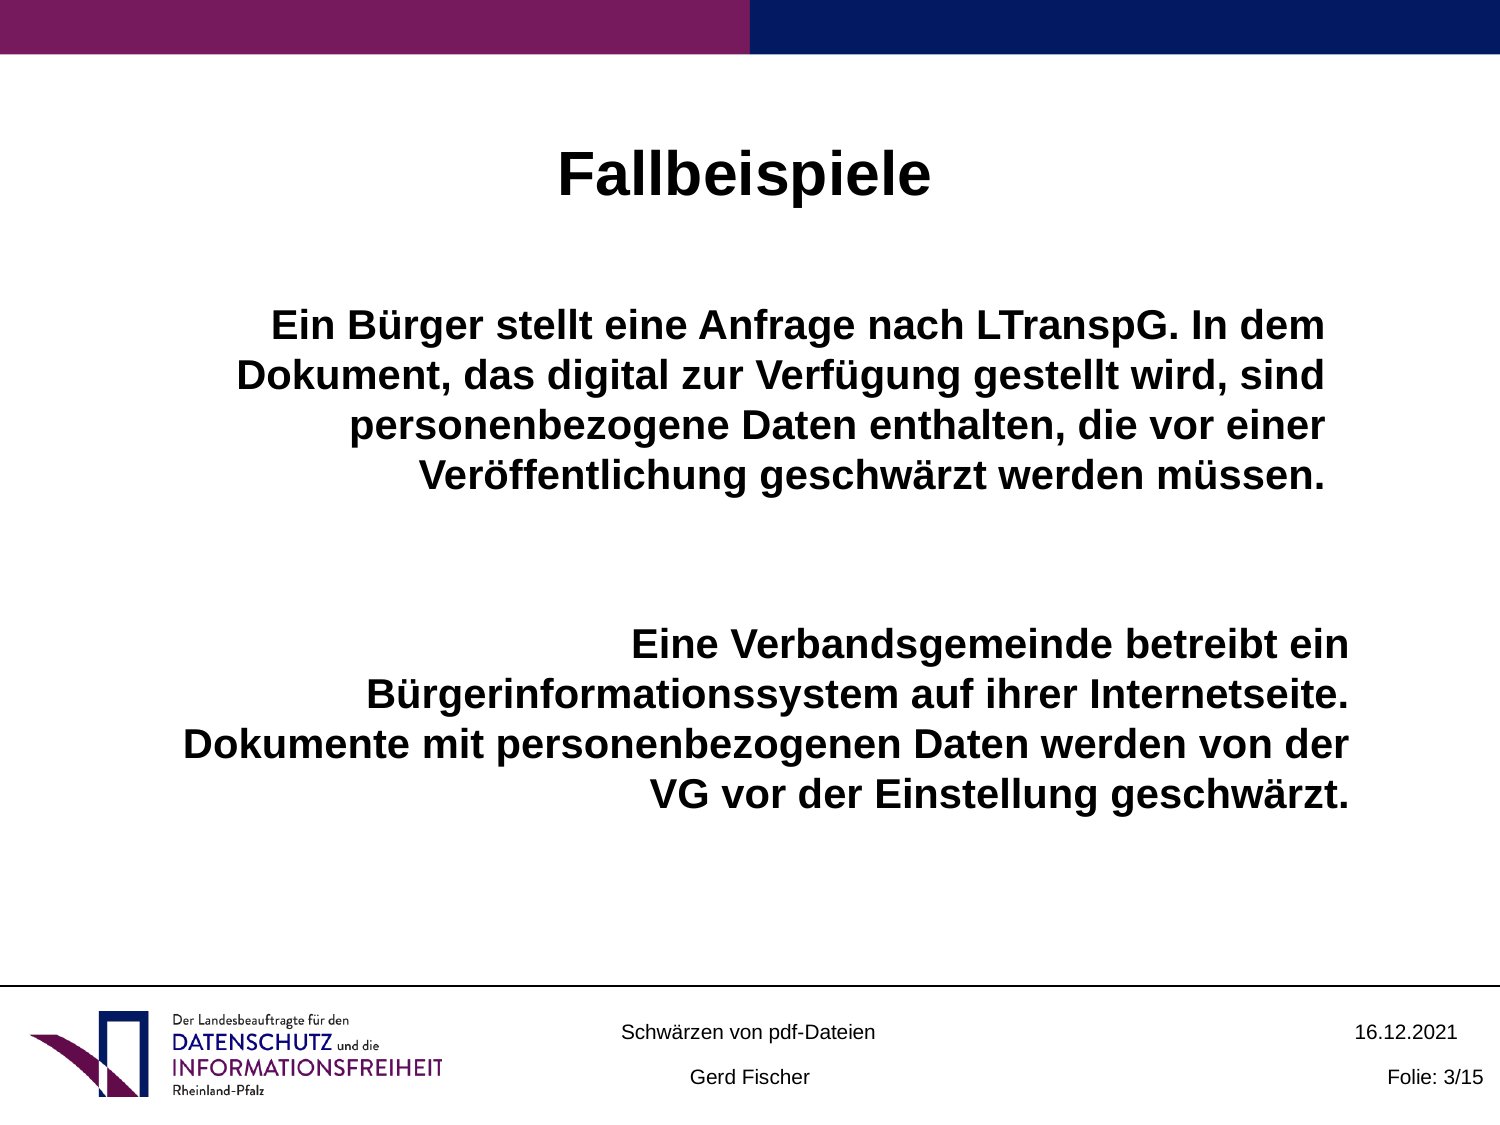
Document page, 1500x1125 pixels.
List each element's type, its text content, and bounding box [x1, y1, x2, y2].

text_box Eine Verbandsgemeinde betreibt ein Bürgerinformationssystem auf ihrer Internetseite. Dokumente mit personenbezogenen Daten werden von der VG vor der Einstellung geschwärzt. [124, 609, 1365, 825]
text_box Fallbeispiele [0, 125, 1491, 216]
text_box Ein Bürger stellt eine Anfrage nach LTranspG. In dem Dokument, das digital zur Verfügung gestellt wird, sind personenbezogene Daten enthalten, die vor einer Veröffentlichung geschwärzt werden müssen. [100, 290, 1341, 506]
